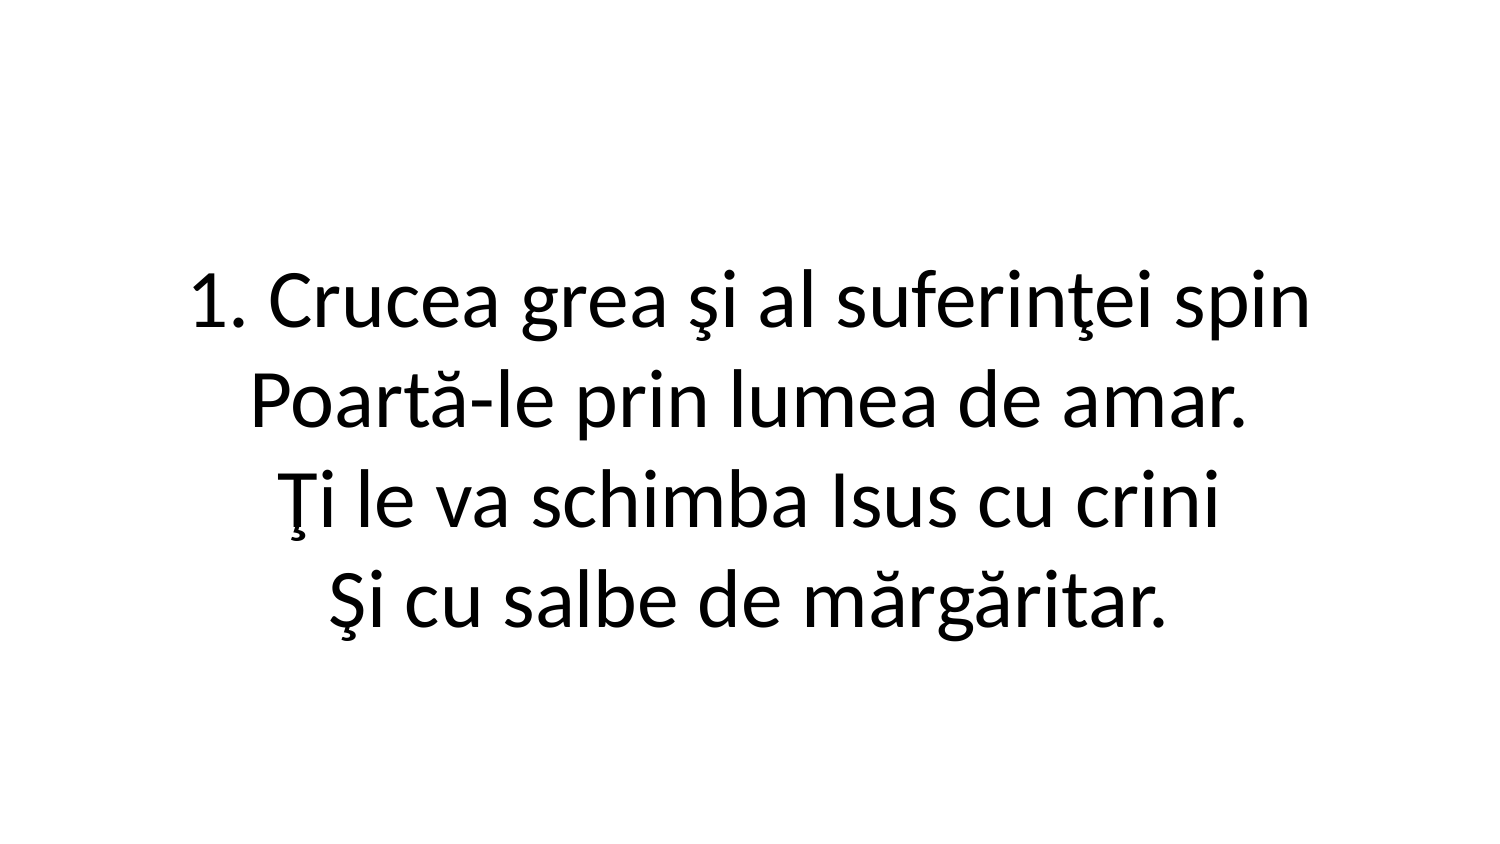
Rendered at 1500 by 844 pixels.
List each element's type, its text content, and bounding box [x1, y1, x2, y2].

text_box 1. Crucea grea şi al suferinţei spin Poartă-le prin lumea de amar. Ţi le va schimba Isus cu crini Şi cu salbe de mărgăritar. [171, 192, 1329, 652]
